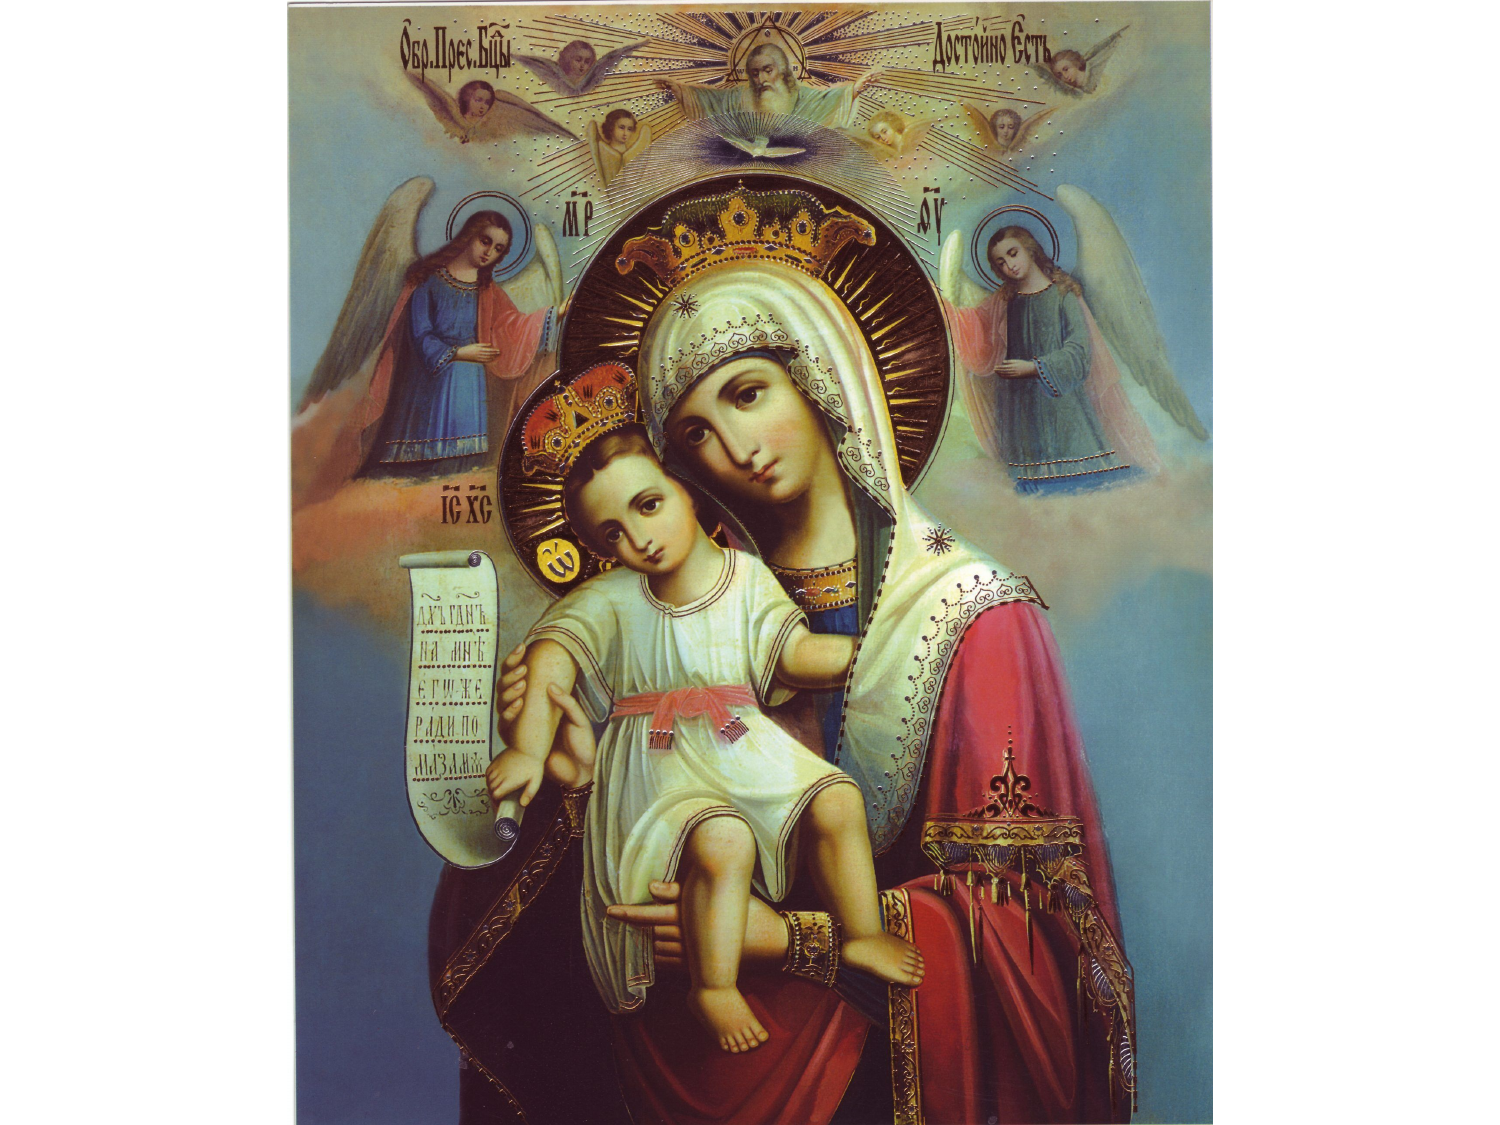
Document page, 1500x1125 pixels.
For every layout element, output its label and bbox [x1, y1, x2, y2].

picture [287, 0, 1213, 1125]
